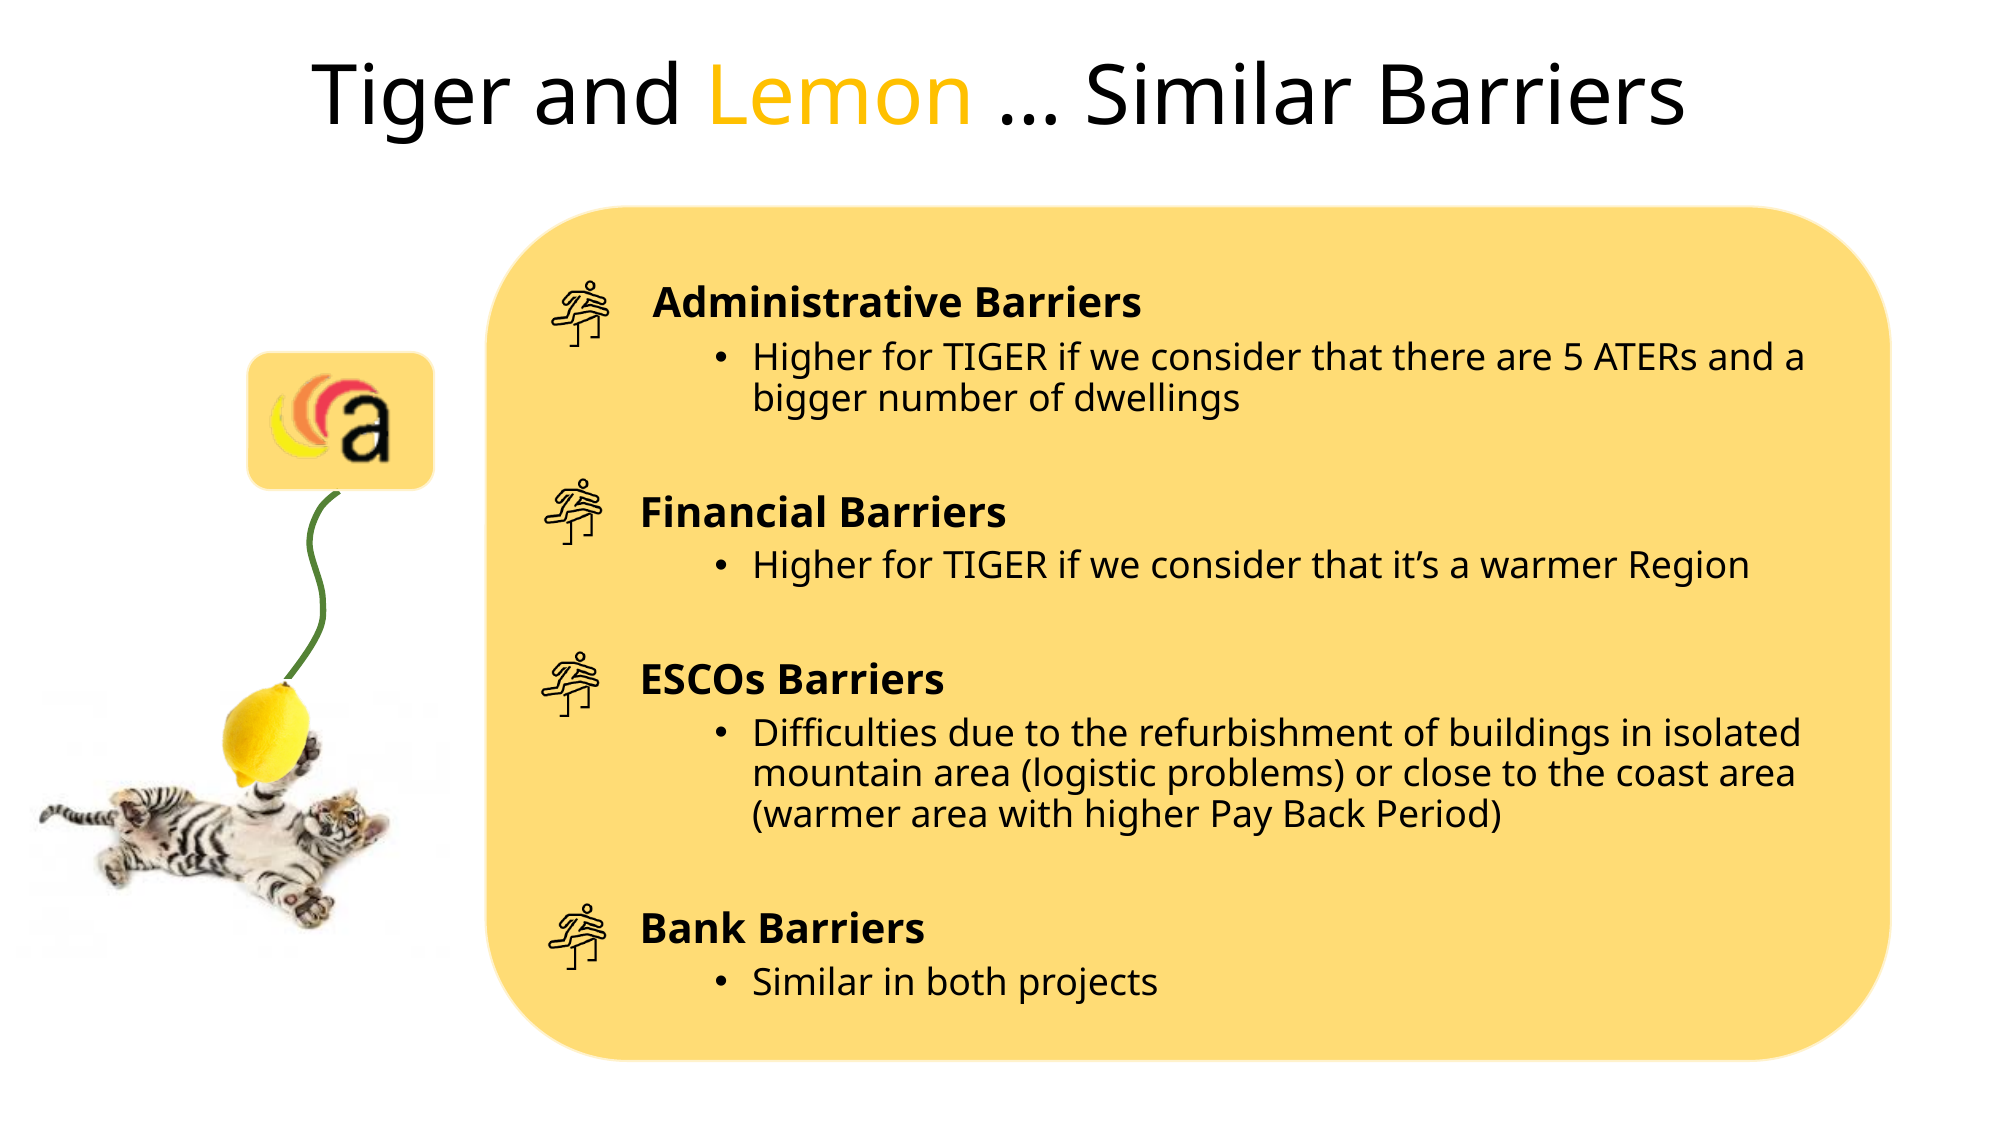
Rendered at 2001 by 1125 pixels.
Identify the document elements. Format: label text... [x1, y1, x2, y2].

text_box [484, 207, 1892, 1063]
text_box [246, 350, 436, 492]
picture [536, 474, 611, 549]
picture [533, 647, 608, 721]
picture [543, 276, 618, 351]
list Administrative Barriers Higher for TIGER if we consider that there are 5 ATERs and a bigger number of dwellings Financial Barriers Higher for TIGER if we consider that it’s a warmer Region ESCOs Barriers Difficulties due to the refurbishment of buildings in isolated mountain area (logistic problems) or close to the coast area (warmer area with higher Pay Back Period) Bank Barriers Similar in both projects [624, 266, 1840, 1040]
picture [13, 657, 450, 958]
picture [540, 899, 615, 974]
text_box Tiger and Lemon … Similar Barriers [0, 0, 2000, 207]
text_box [272, 492, 340, 675]
picture [265, 366, 399, 479]
